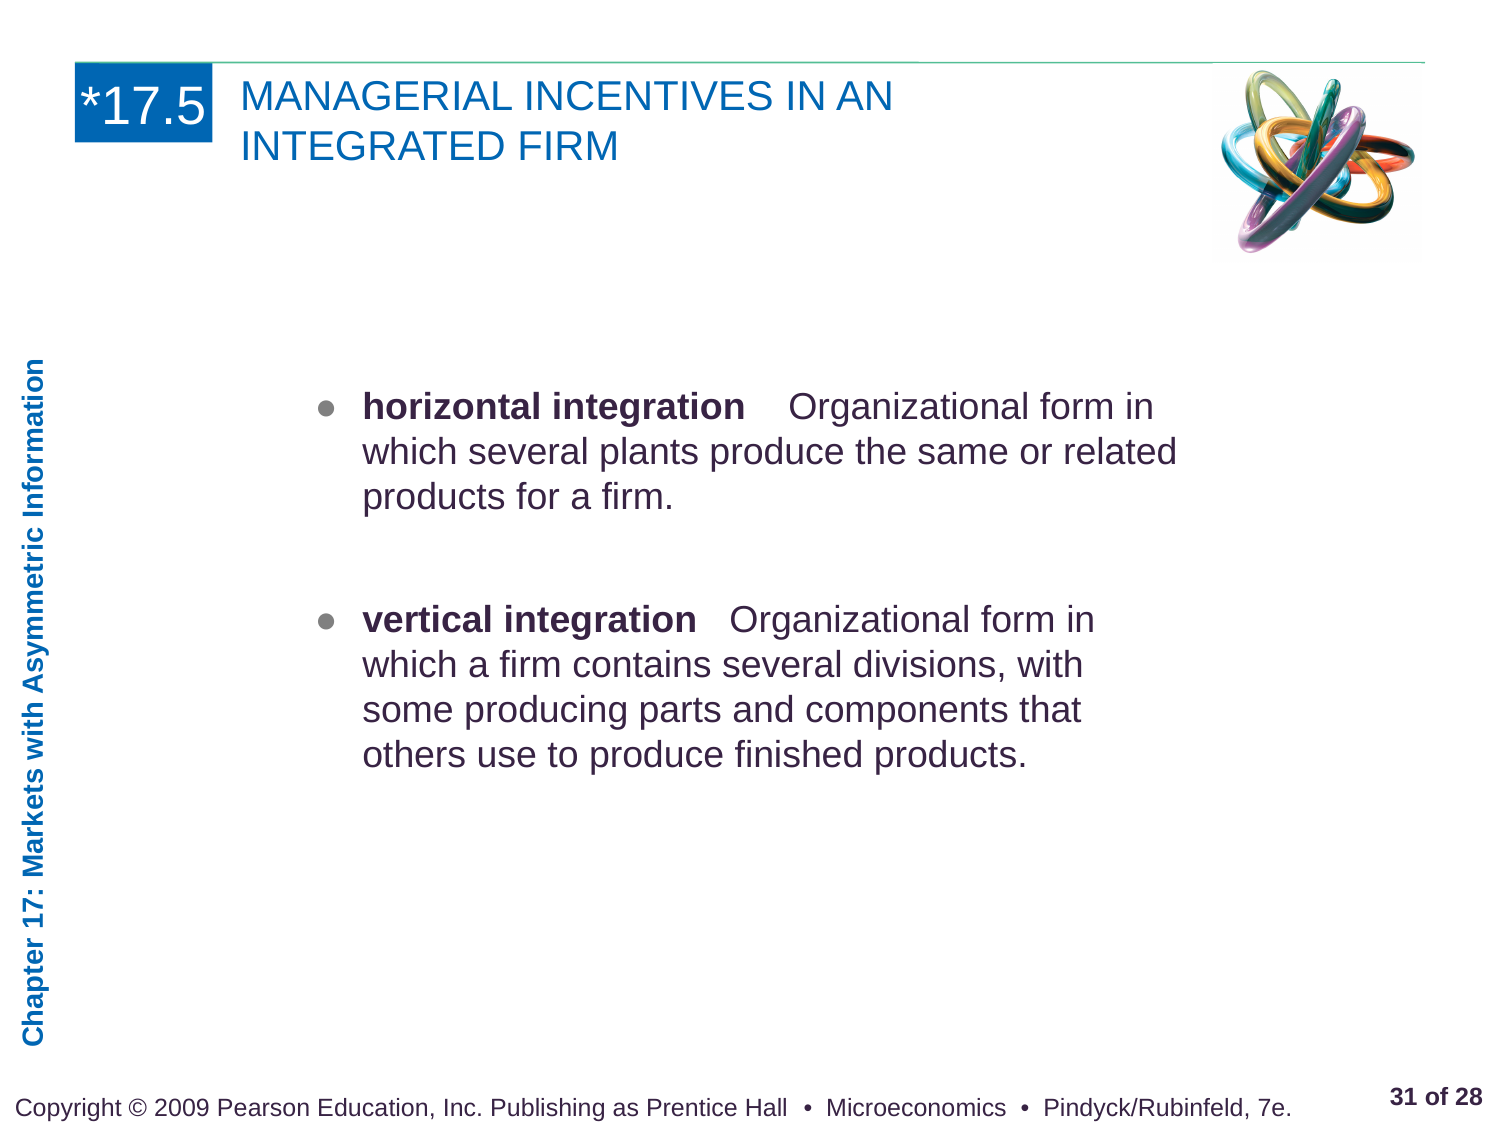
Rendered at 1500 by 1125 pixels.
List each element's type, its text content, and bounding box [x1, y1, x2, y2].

text_box ● vertical integration Organizational form in which a firm contains several divisions, with some producing parts and components that others use to produce finished products. [299, 587, 1200, 783]
title MANAGERIAL INCENTIVES IN AN INTEGRATED FIRM [225, 152, 1207, 163]
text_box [1420, 62, 1426, 69]
text_box ● horizontal integration Organizational form in which several plants produce the same or related products for a firm. [299, 374, 1200, 525]
picture [1212, 63, 1422, 263]
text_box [74, 62, 1213, 143]
